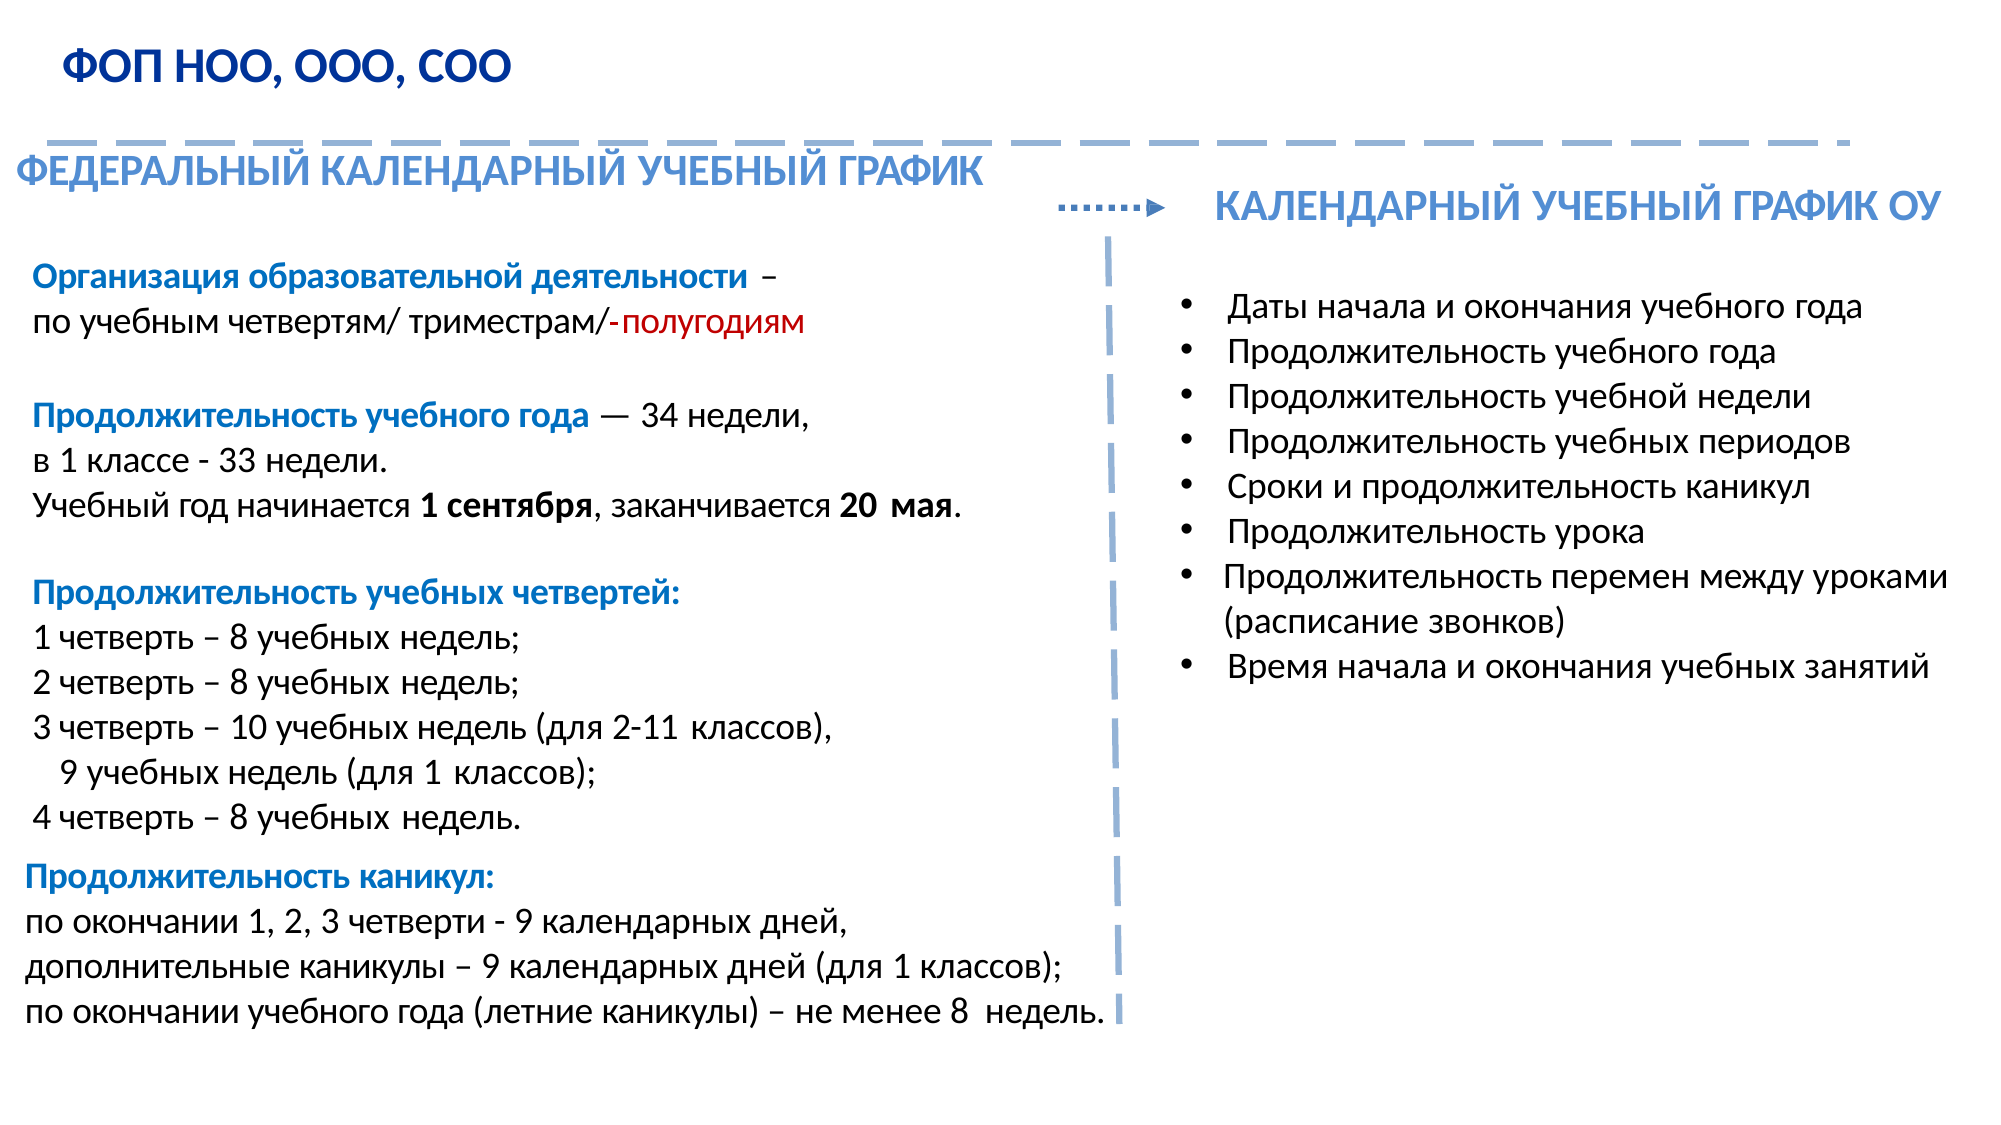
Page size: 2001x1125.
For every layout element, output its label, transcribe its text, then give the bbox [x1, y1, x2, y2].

text_box ФЕДЕРАЛЬНЫЙ КАЛЕНДАРНЫЙ УЧЕБНЫЙ ГРАФИК [13, 138, 1059, 195]
text_box [1121, 204, 1128, 211]
title ФОП НОО, ООО, СОО [60, 143, 1581, 221]
text_box [1083, 204, 1090, 211]
text_box Продолжительность каникул: по окончании 1, 2, 3 четверти - 9 календарных дней, дополнительные каникулы – 9 календарных дней (для 1 классов); по окончании учебного года (летние каникулы) – не менее 8 недель. [22, 849, 1116, 1032]
text_box Продолжительность учебного года — 34 недели, в 1 классе - 33 недели. Учебный год начинается 1 сентября, заканчивается 20 мая. [30, 387, 971, 525]
text_box [1058, 204, 1065, 211]
text_box [1133, 204, 1140, 211]
text_box Организация образовательной деятельности – по учебным четвертям/ триместрам/ полугодиям [30, 249, 812, 387]
text_box [1071, 204, 1078, 211]
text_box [1801, 47, 1982, 201]
text_box КАЛЕНДАРНЫЙ УЧЕБНЫЙ ГРАФИК ОУ [1213, 173, 1949, 230]
text_box [1096, 204, 1103, 211]
text_box Продолжительность учебных четвертей: четверть – 8 учебных недель; четверть – 8 учебных недель; четверть – 10 учебных недель (для 2-11 классов), 9 учебных недель (для 1 классов); четверть – 8 учебных недель. [30, 564, 839, 837]
title ФОП НОО, ООО, СОО [60, 30, 1581, 142]
text_box [1146, 198, 1166, 218]
text_box [1108, 204, 1115, 211]
text_box Даты начала и окончания учебного года Продолжительность учебного года Продолжительность учебной недели Продолжительность учебных периодов Сроки и продолжительность каникул Продолжительность урока Продолжительность перемен между уроками (расписание звонков) Время начала и окончания учебных занятий [1178, 278, 1964, 686]
